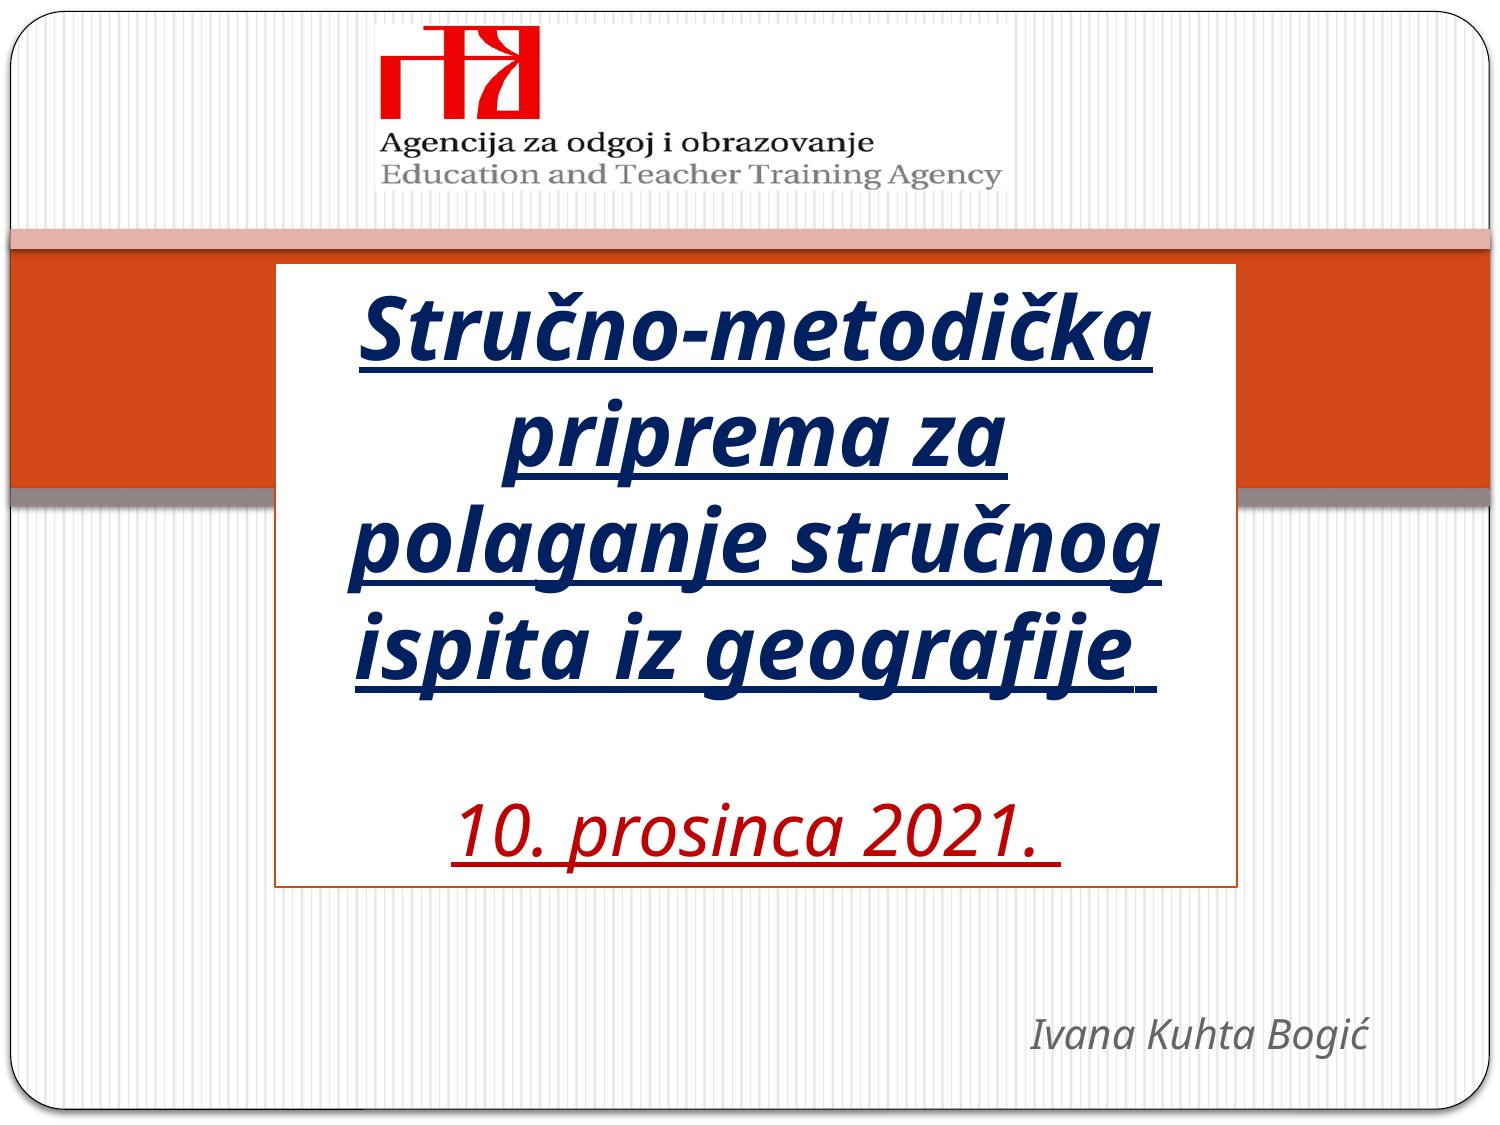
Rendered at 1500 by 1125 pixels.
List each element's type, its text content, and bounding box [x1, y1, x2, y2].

subtitle Ivana Kuhta Bogić [900, 999, 1500, 1100]
title Stručno-metodička priprema za polaganje stručnog ispita iz geografije 10. prosinca 2021. [274, 261, 1238, 888]
picture [374, 24, 1013, 192]
